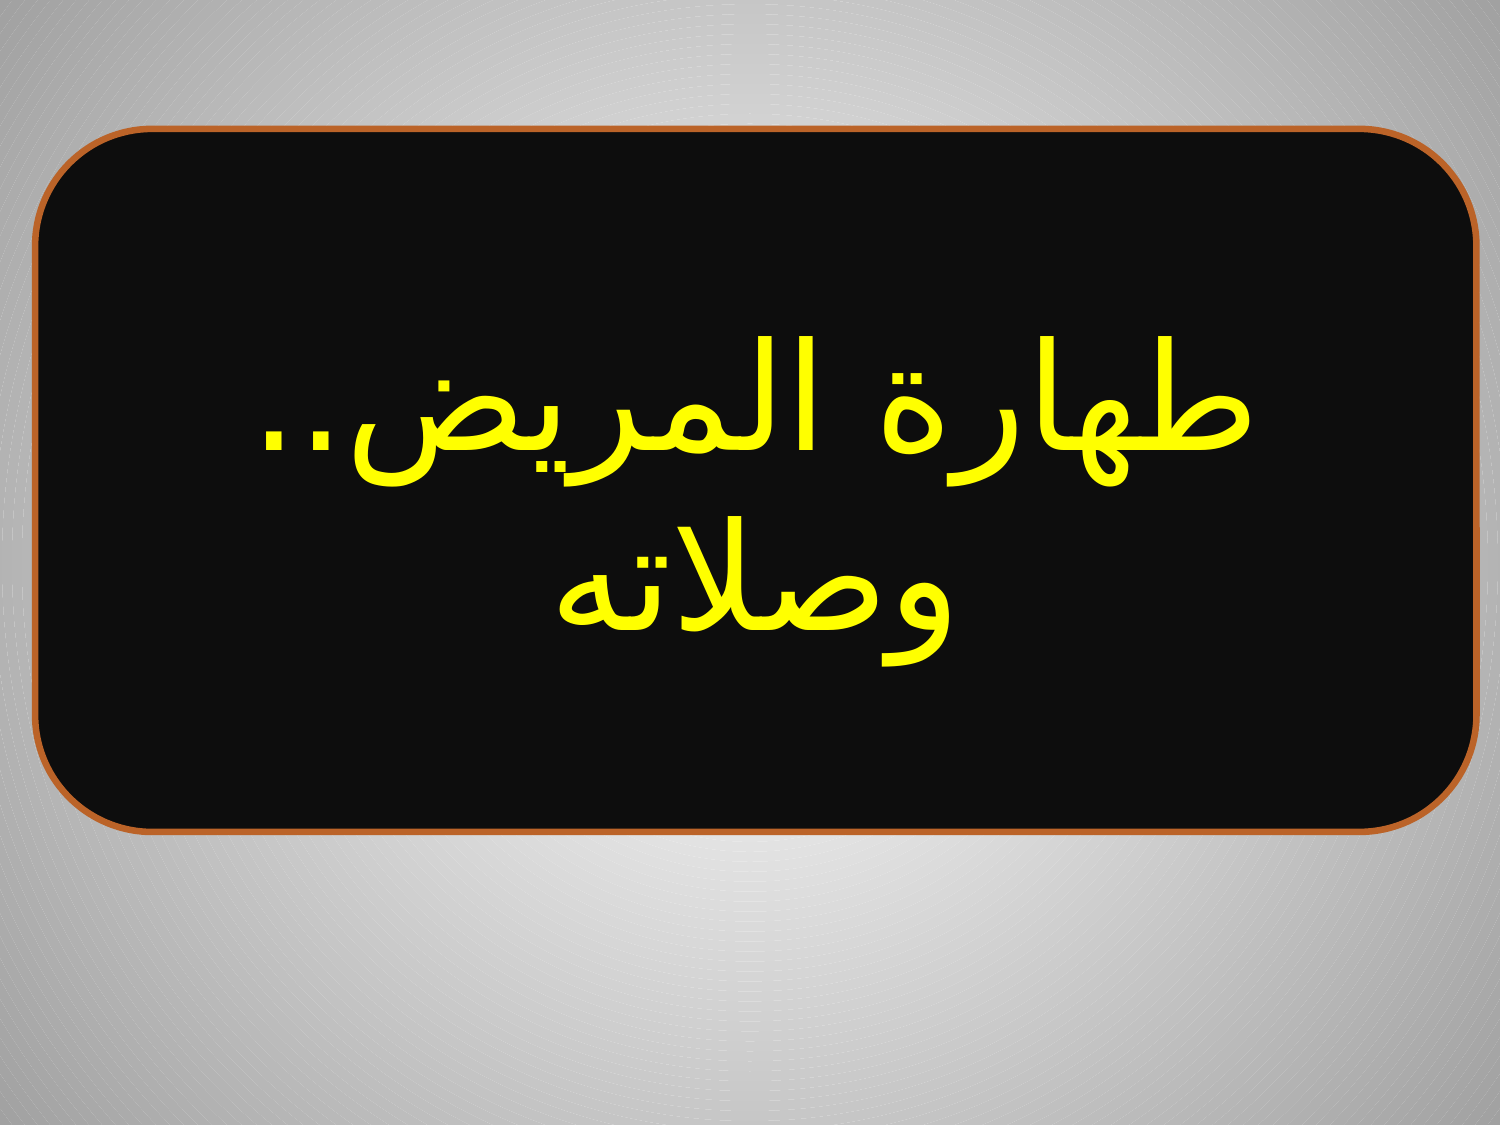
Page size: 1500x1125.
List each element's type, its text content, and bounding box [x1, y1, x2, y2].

text_box طهارة المريض.. وصلاته [31, 125, 1480, 836]
